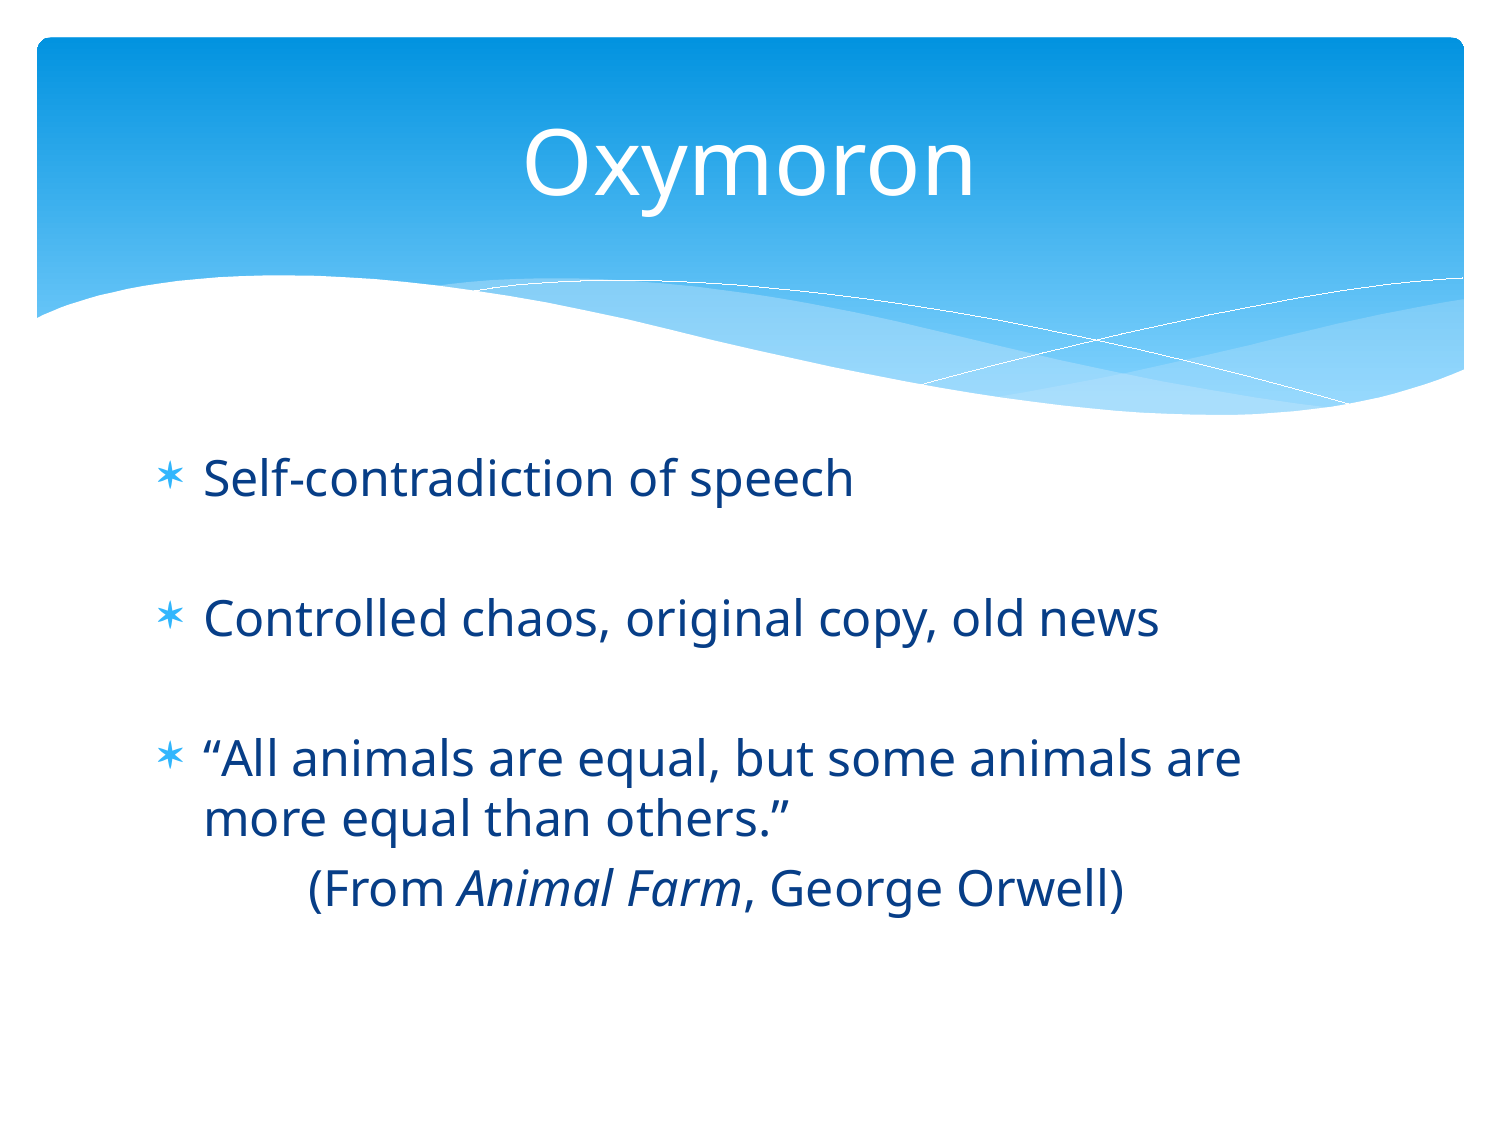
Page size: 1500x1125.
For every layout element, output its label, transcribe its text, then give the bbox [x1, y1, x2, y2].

list Self-contradiction of speech Controlled chaos, original copy, old news “All animals are equal, but some animals are more equal than others.” (From Animal Farm, George Orwell) [143, 438, 1359, 1005]
title Oxymoron [75, 55, 1425, 261]
